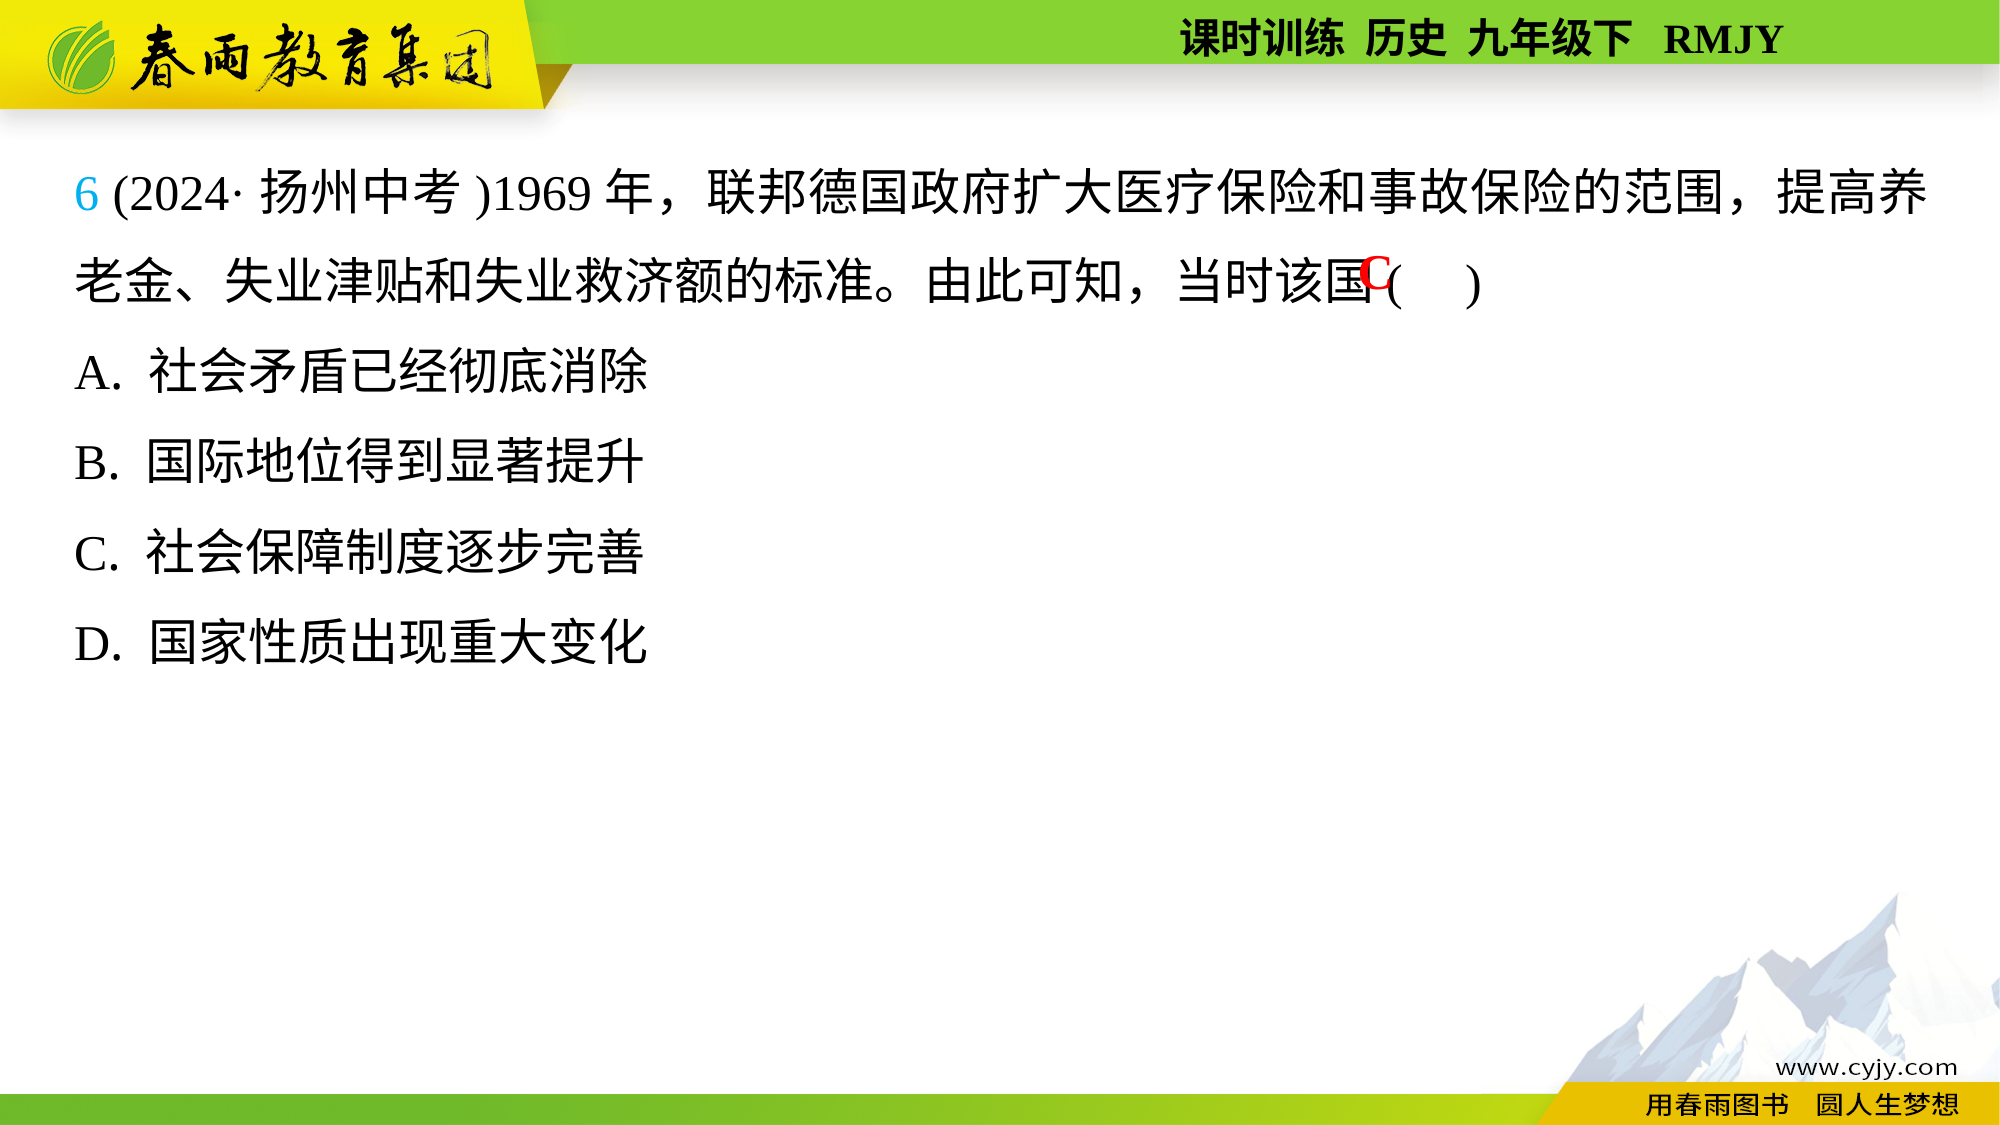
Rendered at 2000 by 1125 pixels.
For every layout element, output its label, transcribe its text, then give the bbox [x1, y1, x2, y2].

picture [0, 0, 2000, 1125]
list 6 (2024·扬州中考)1969年，联邦德国政府扩大医疗保险和事故保险的范围，提高养老金、失业津贴和失业救济额的标准。由此可知，当时该国( ) A. 社会矛盾已经彻底消除 B. 国际地位得到显著提升 C. 社会保障制度逐步完善 D. 国家性质出现重大变化 [59, 122, 1944, 672]
text_box C [1342, 231, 1409, 307]
